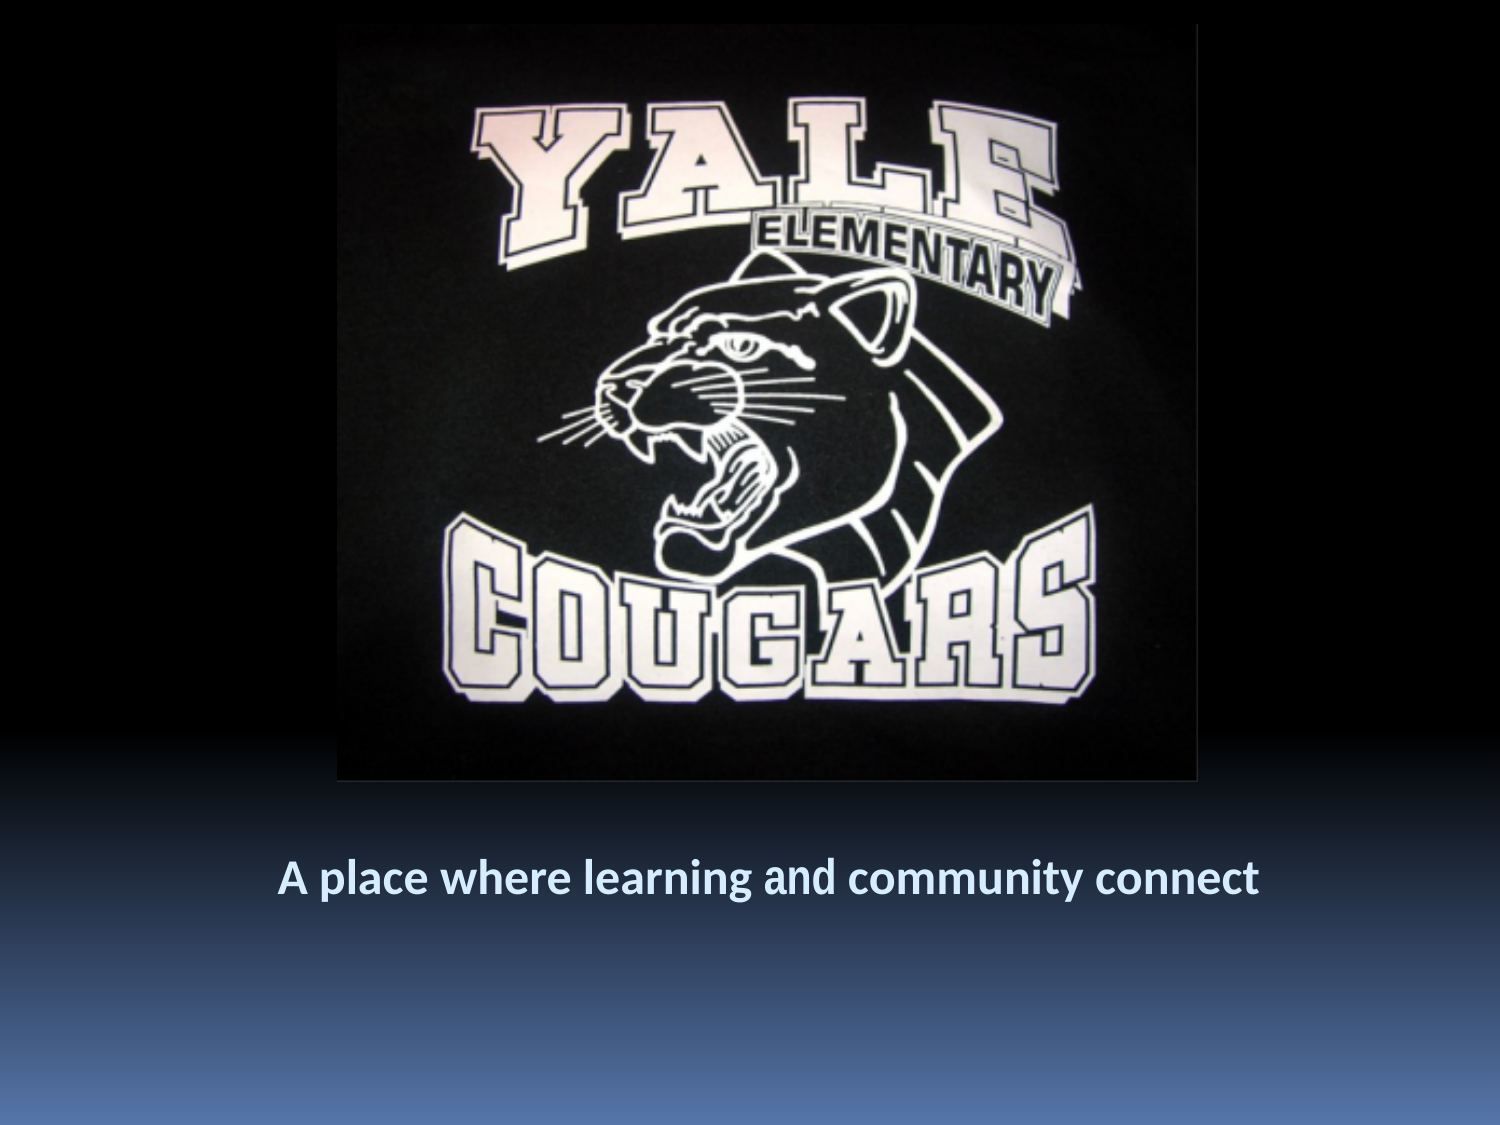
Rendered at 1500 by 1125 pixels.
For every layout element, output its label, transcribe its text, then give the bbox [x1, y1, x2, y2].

picture [337, 24, 1201, 785]
text_box A place where learning and community connect [212, 837, 1325, 914]
